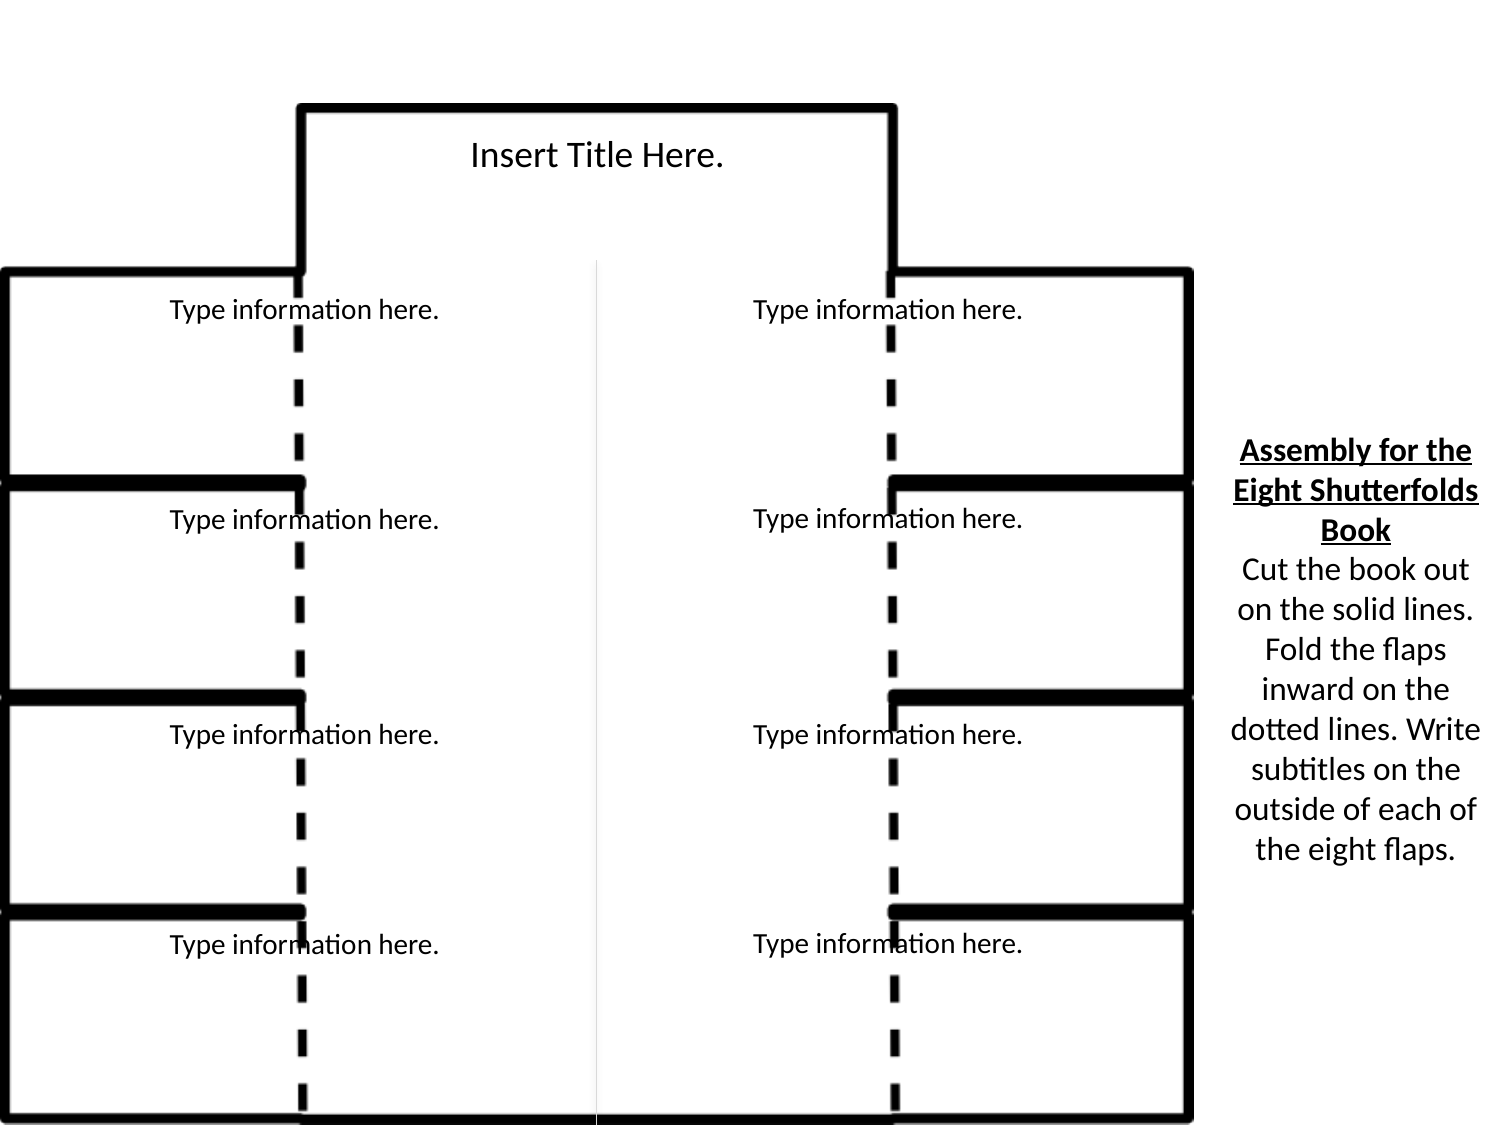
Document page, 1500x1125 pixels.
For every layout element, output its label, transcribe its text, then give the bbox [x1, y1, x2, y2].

picture [0, 103, 1194, 1125]
text_box Assembly for the Eight Shutterfolds Book Cut the book out on the solid lines. Fold the flaps inward on the dotted lines. Write subtitles on the outside of each of the eight flaps. [1211, 420, 1500, 875]
